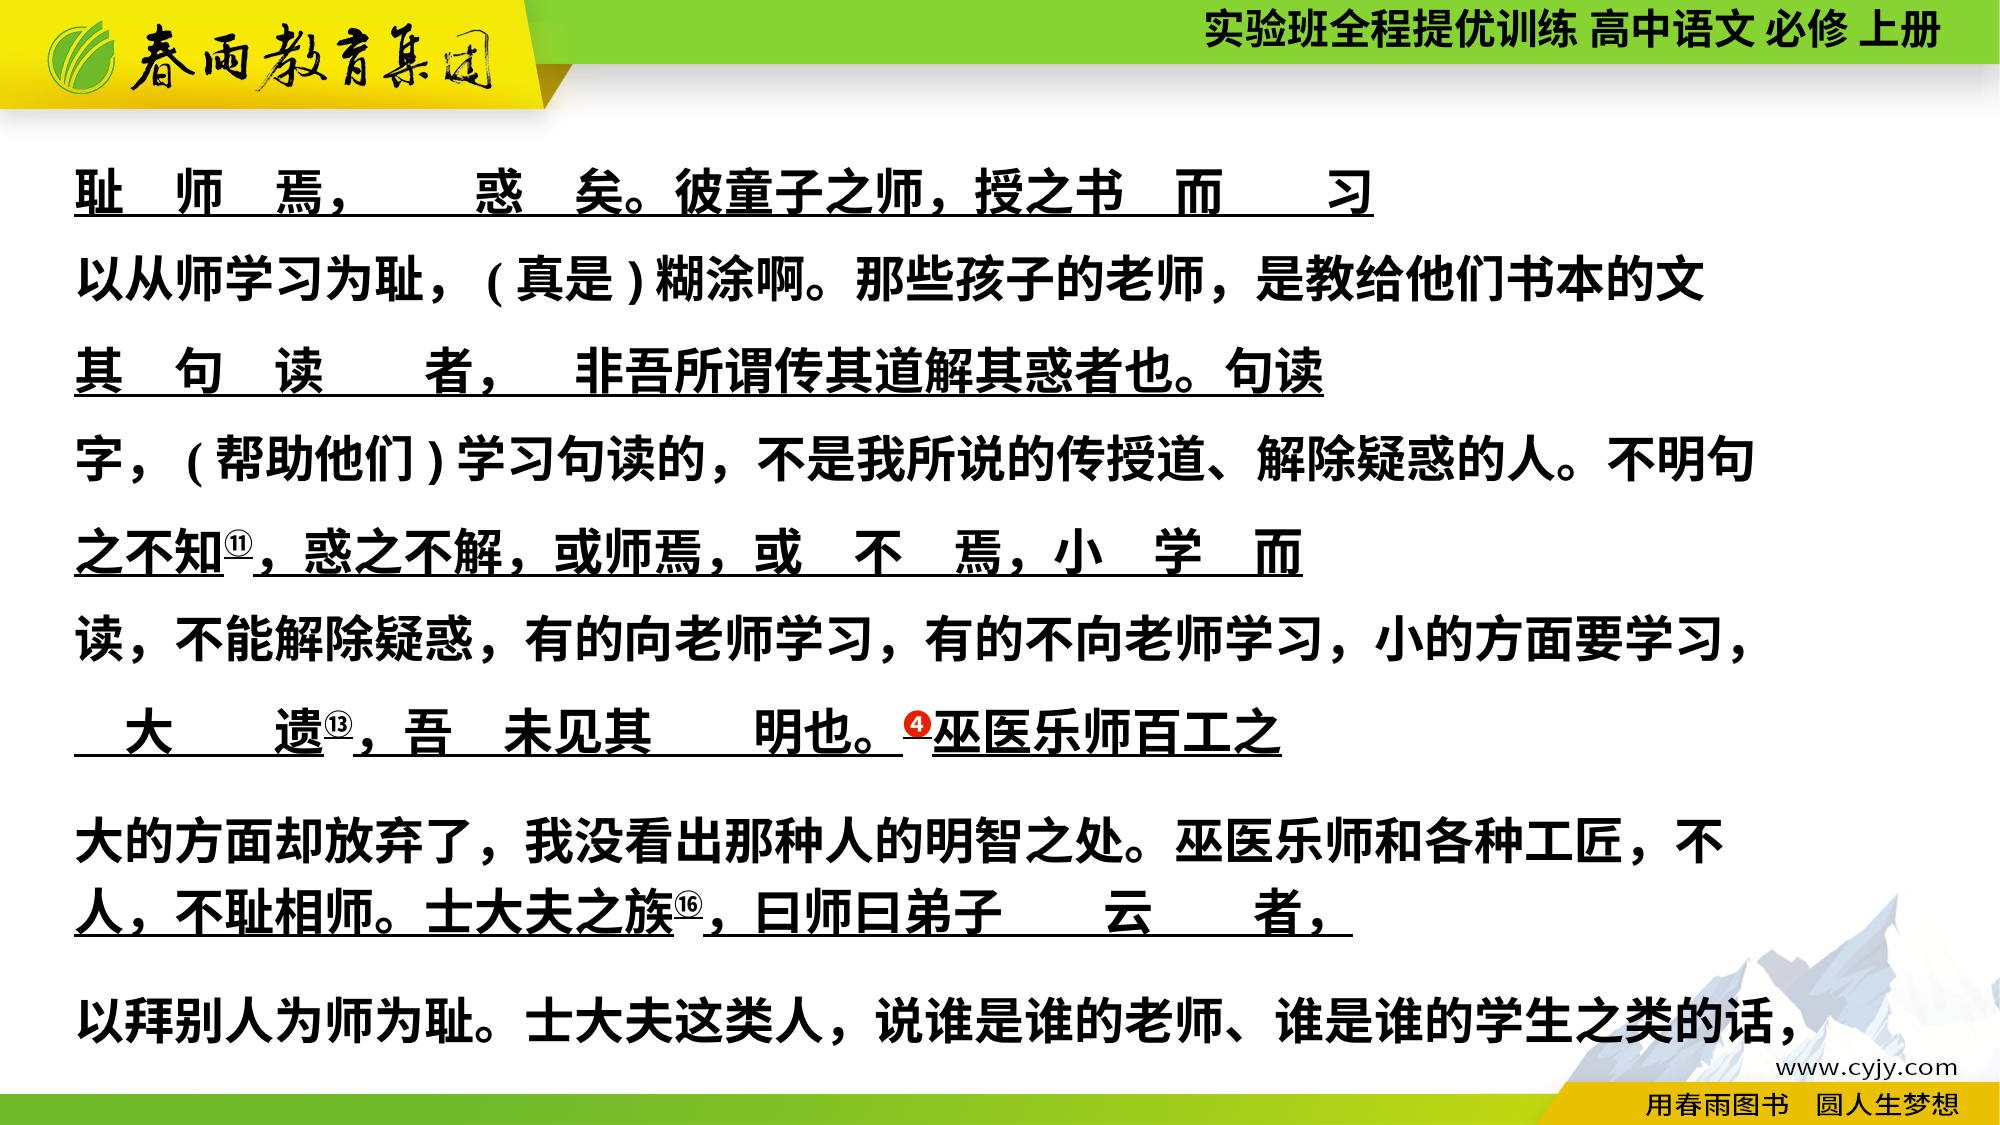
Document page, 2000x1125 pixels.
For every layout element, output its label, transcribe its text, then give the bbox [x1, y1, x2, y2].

text_box 以从师学习为耻，(真是)糊涂啊。那些孩子的老师，是教给他们书本的文 字，(帮助他们)学习句读的，不是我所说的传授道、解除疑惑的人。不明句 读，不能解除疑惑，有的向老师学习，有的不向老师学习，小的方面要学习， 大的方面却放弃了，我没看出那种人的明智之处。巫医乐师和各种工匠，不 以拜别人为师为耻。士大夫这类人，说谁是谁的老师、谁是谁的学生之类的话， [59, 209, 1944, 1057]
picture [0, 0, 2000, 1125]
